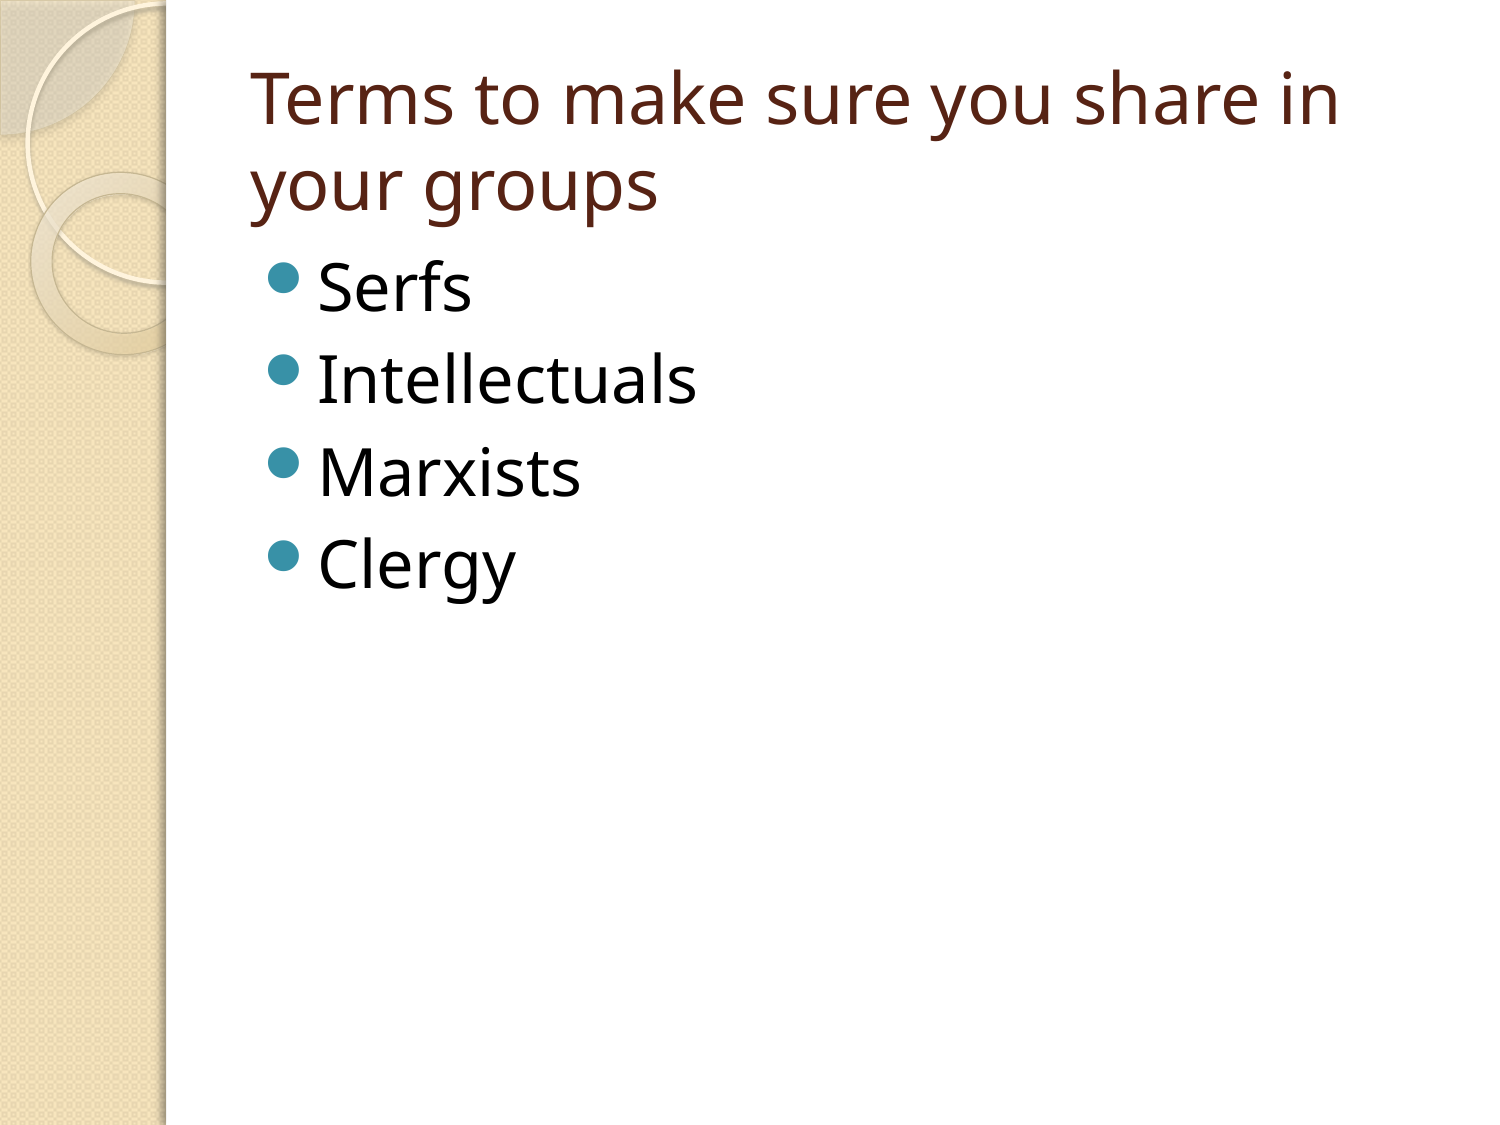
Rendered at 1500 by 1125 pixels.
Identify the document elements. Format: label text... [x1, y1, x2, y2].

list Serfs Intellectuals Marxists Clergy [235, 237, 1466, 1025]
title Terms to make sure you share in your groups [235, 45, 1466, 233]
